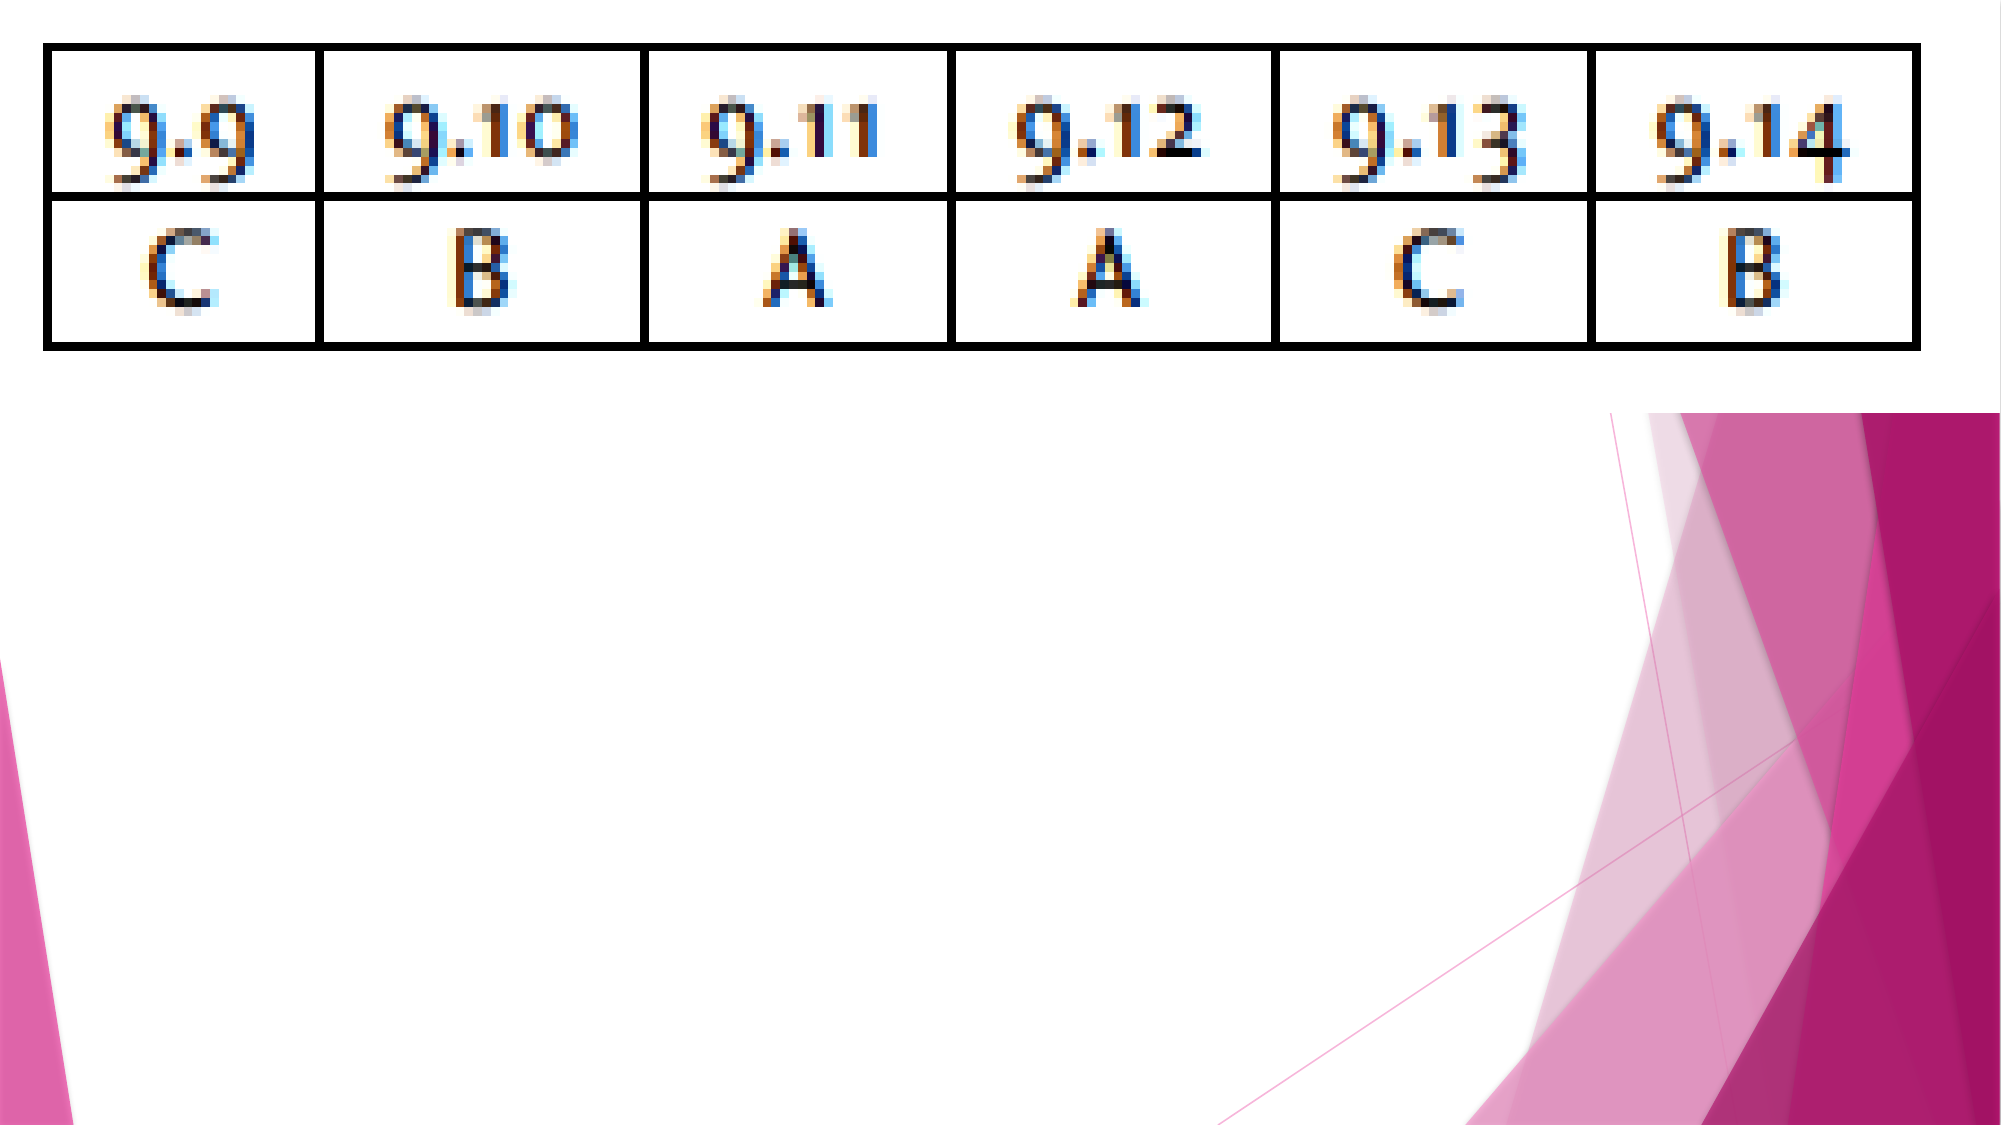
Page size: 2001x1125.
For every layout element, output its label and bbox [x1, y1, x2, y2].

picture [0, 0, 2000, 435]
